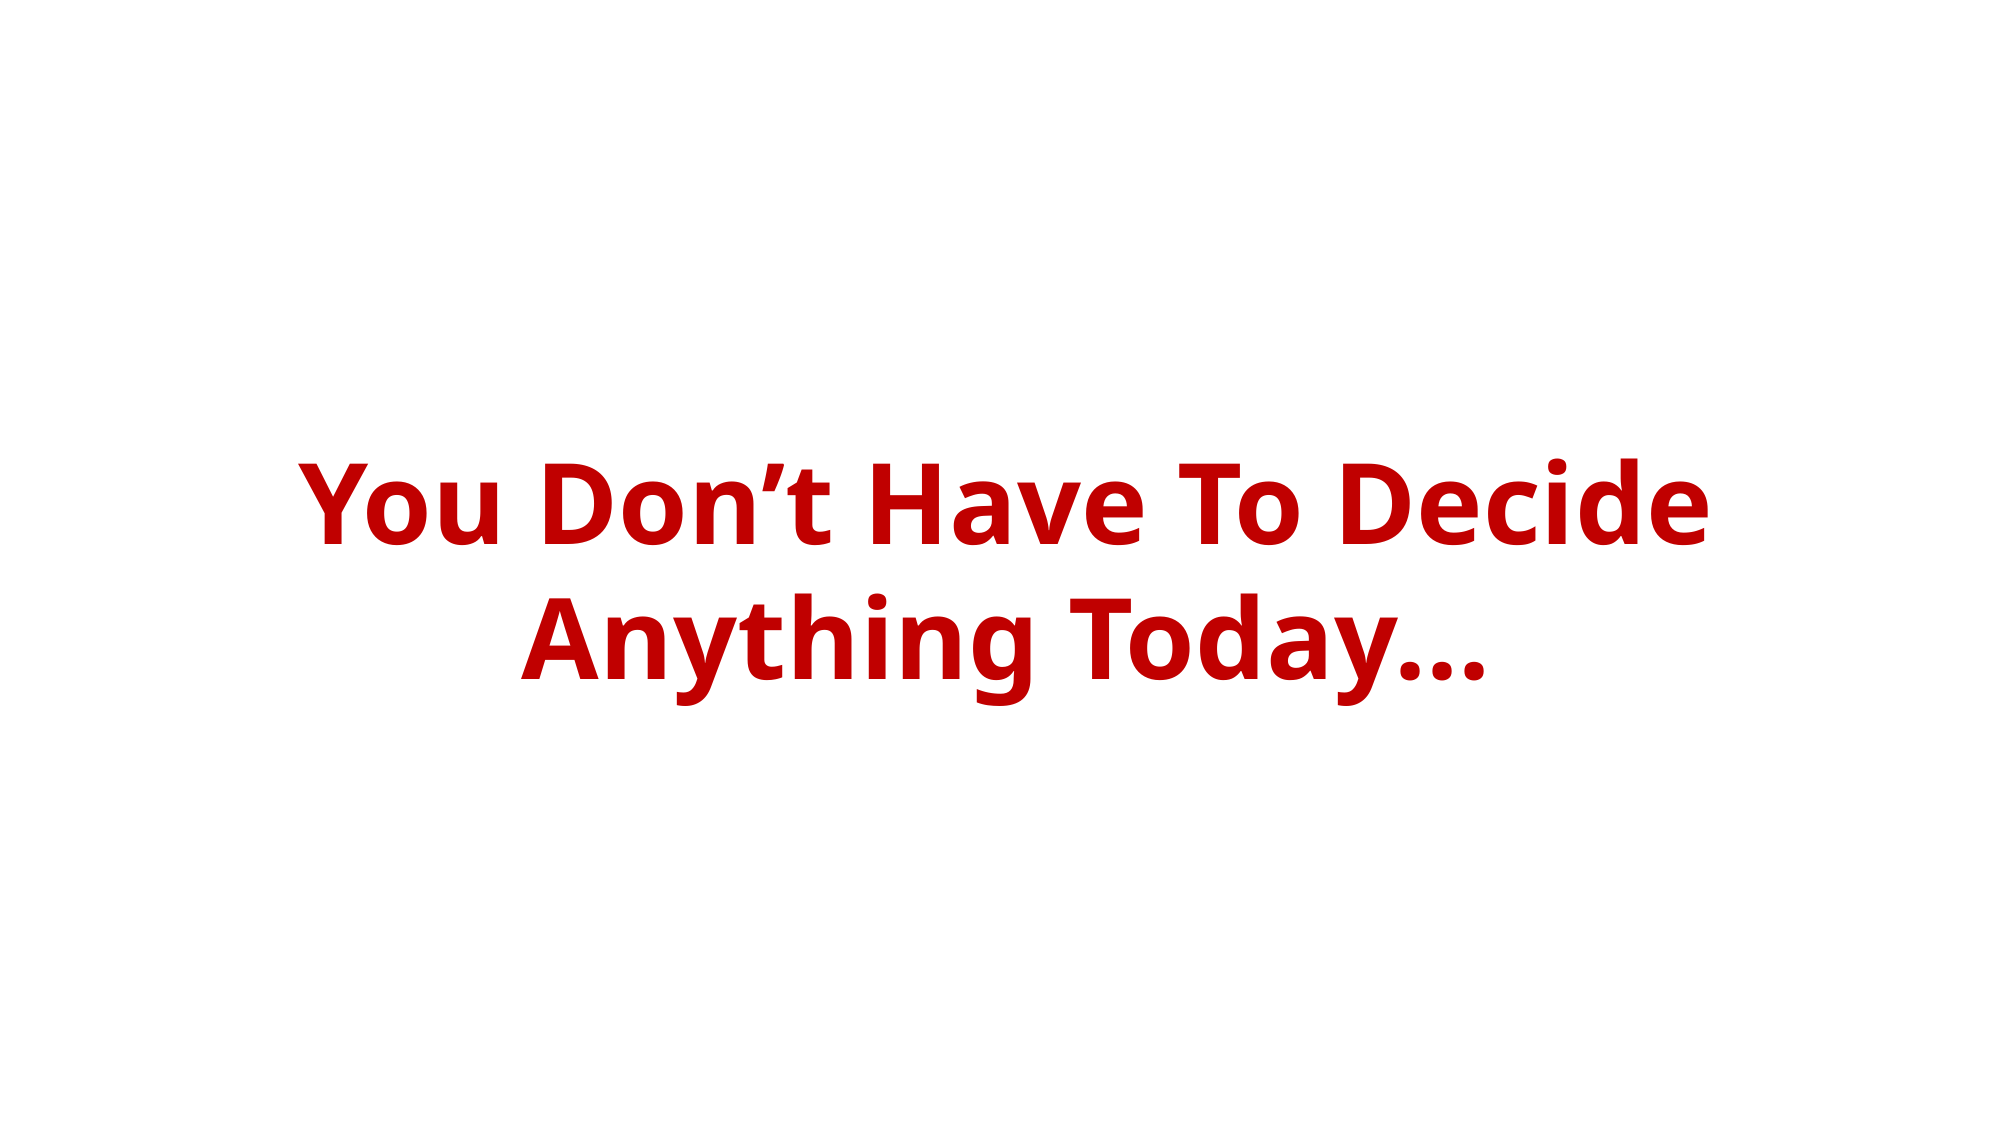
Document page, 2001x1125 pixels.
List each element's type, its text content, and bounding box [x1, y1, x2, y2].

text_box You Don’t Have To Decide Anything Today... [87, 424, 1925, 710]
